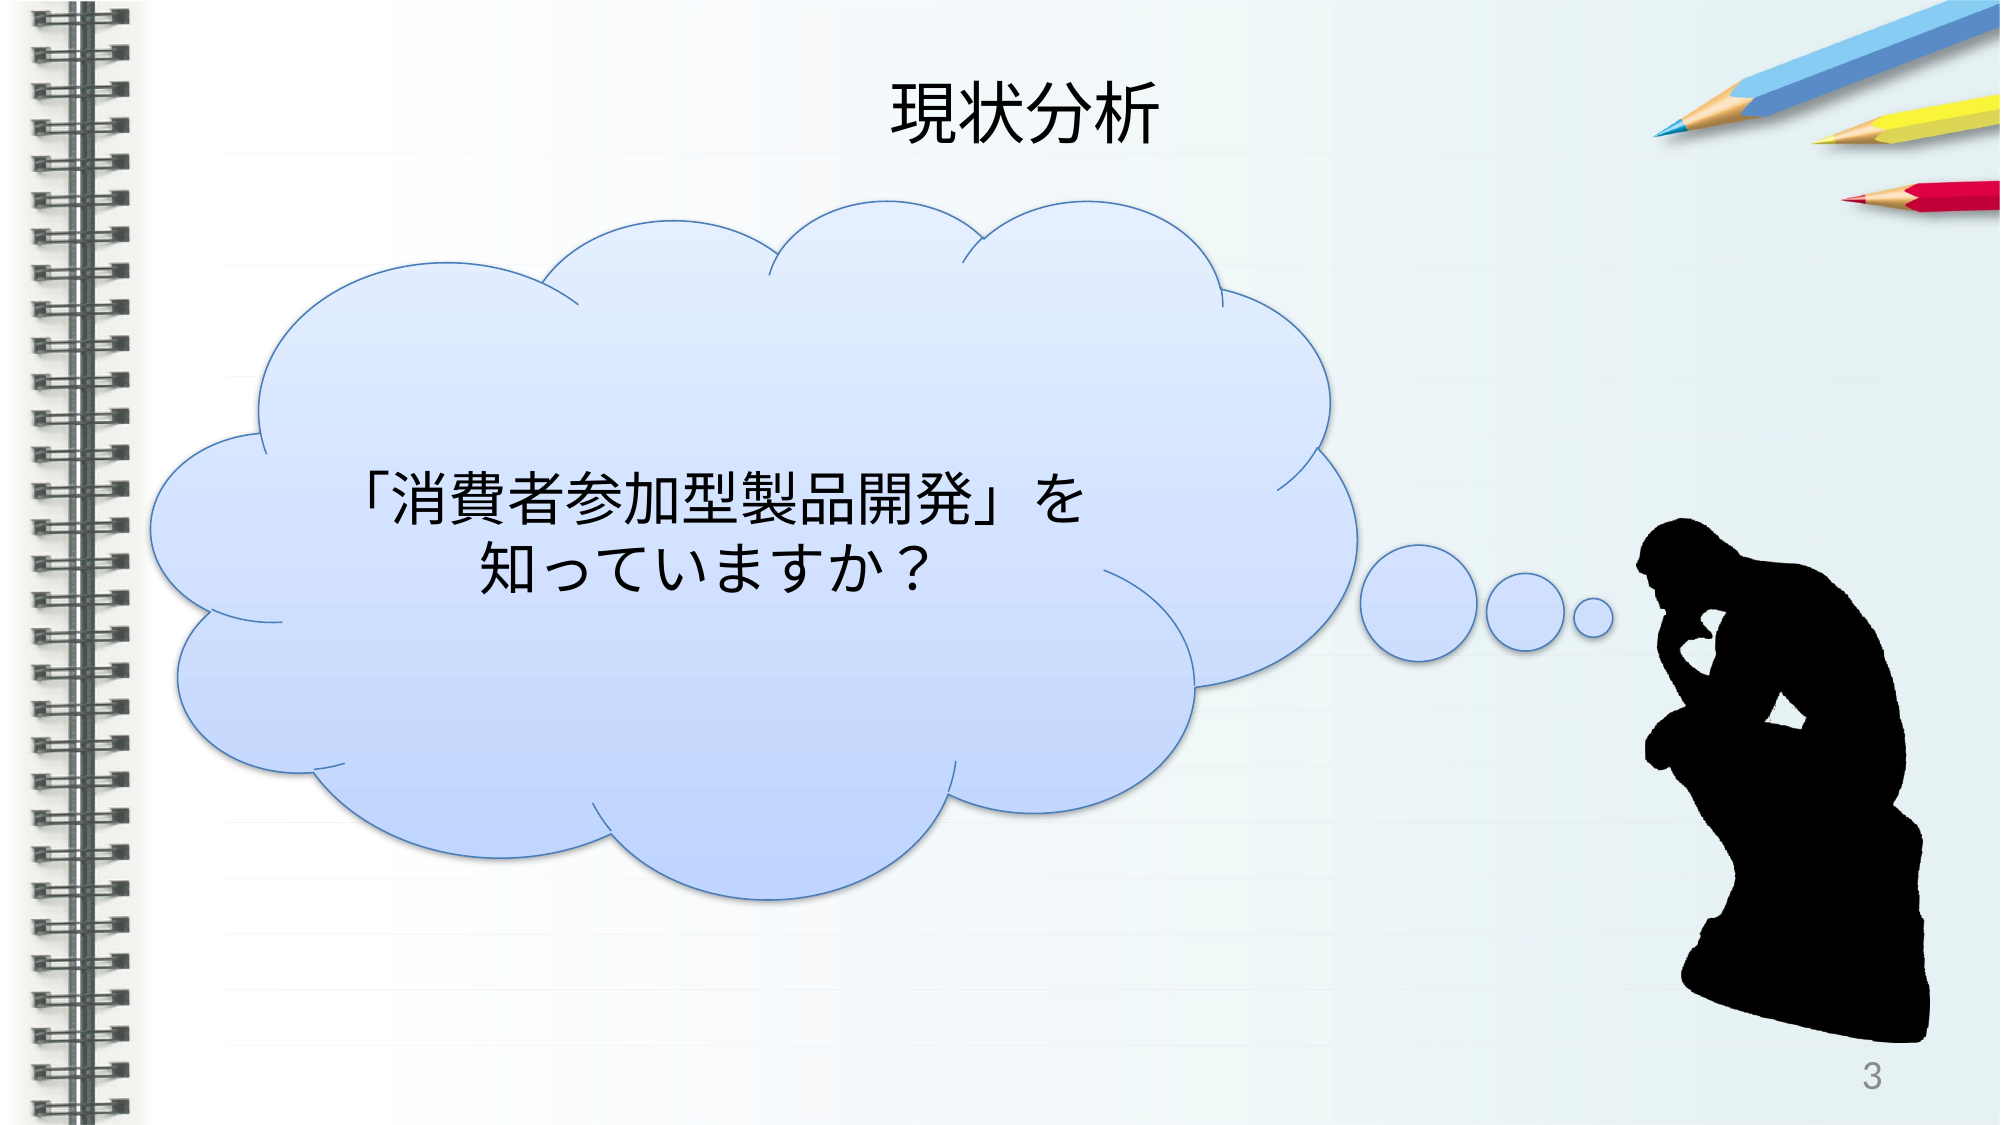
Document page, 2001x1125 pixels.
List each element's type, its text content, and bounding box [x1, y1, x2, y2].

slide_number 3 [1433, 1042, 1900, 1103]
text_box 「消費者参加型製品開発」を 知っていますか？ [149, 200, 1359, 901]
text_box 「消費者参加型製品開発」を 知っていますか？ [1359, 544, 1478, 663]
text_box 「消費者参加型製品開発」を 知っていますか？ [1573, 597, 1614, 639]
text_box 「消費者参加型製品開発」を 知っていますか？ [1485, 572, 1565, 652]
title 現状分析 [151, 45, 1900, 177]
picture [0, 0, 2000, 1125]
